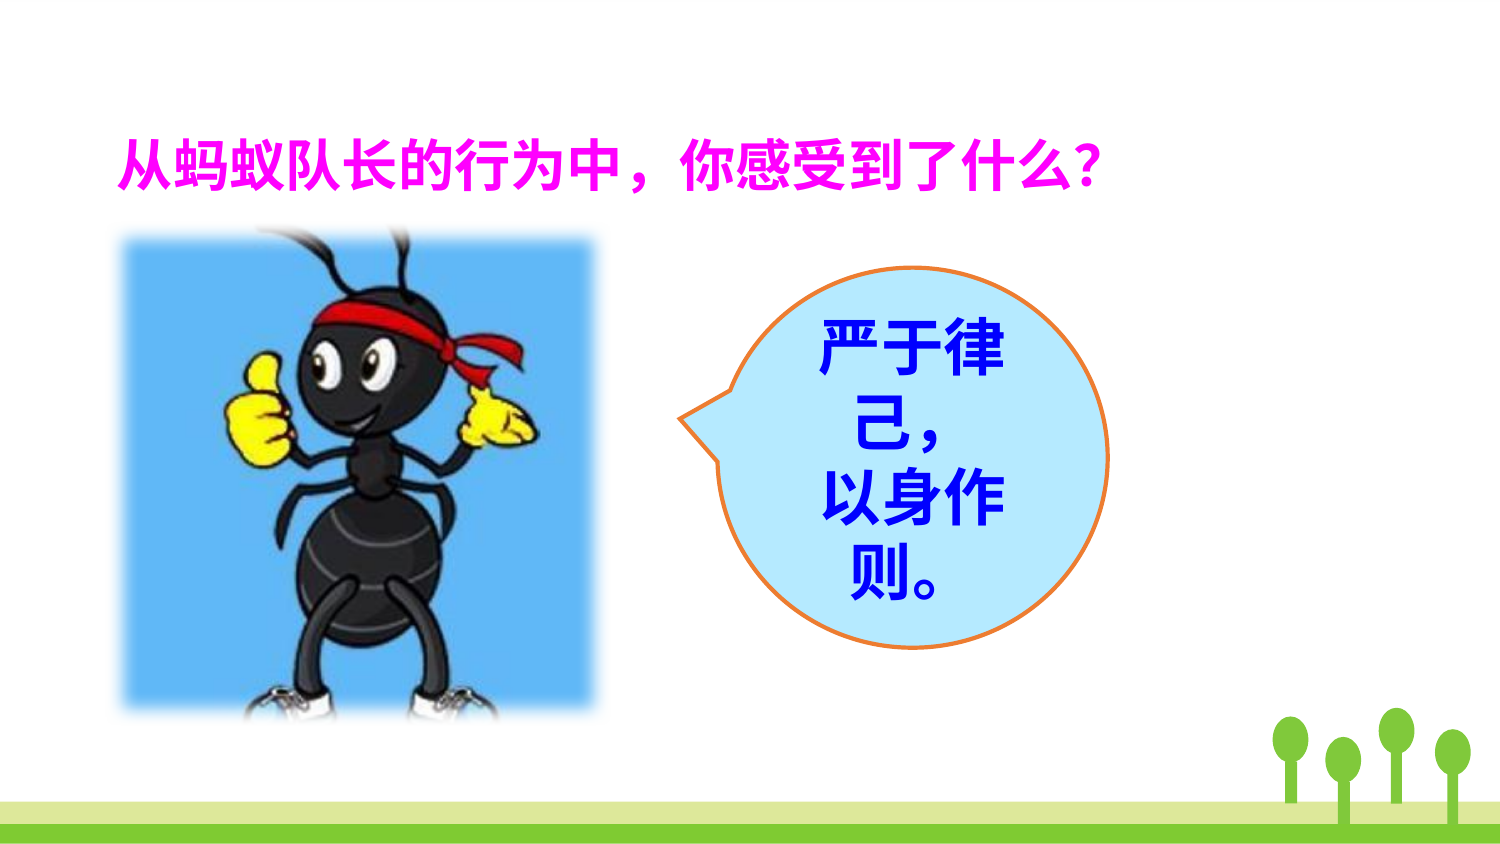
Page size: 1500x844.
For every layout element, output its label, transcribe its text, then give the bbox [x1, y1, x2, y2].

text_box 严于律己， 以身作则。 [678, 266, 1109, 649]
picture [0, 0, 1500, 801]
text_box 从蚂蚁队长的行为中，你感受到了什么？ [105, 111, 1465, 204]
